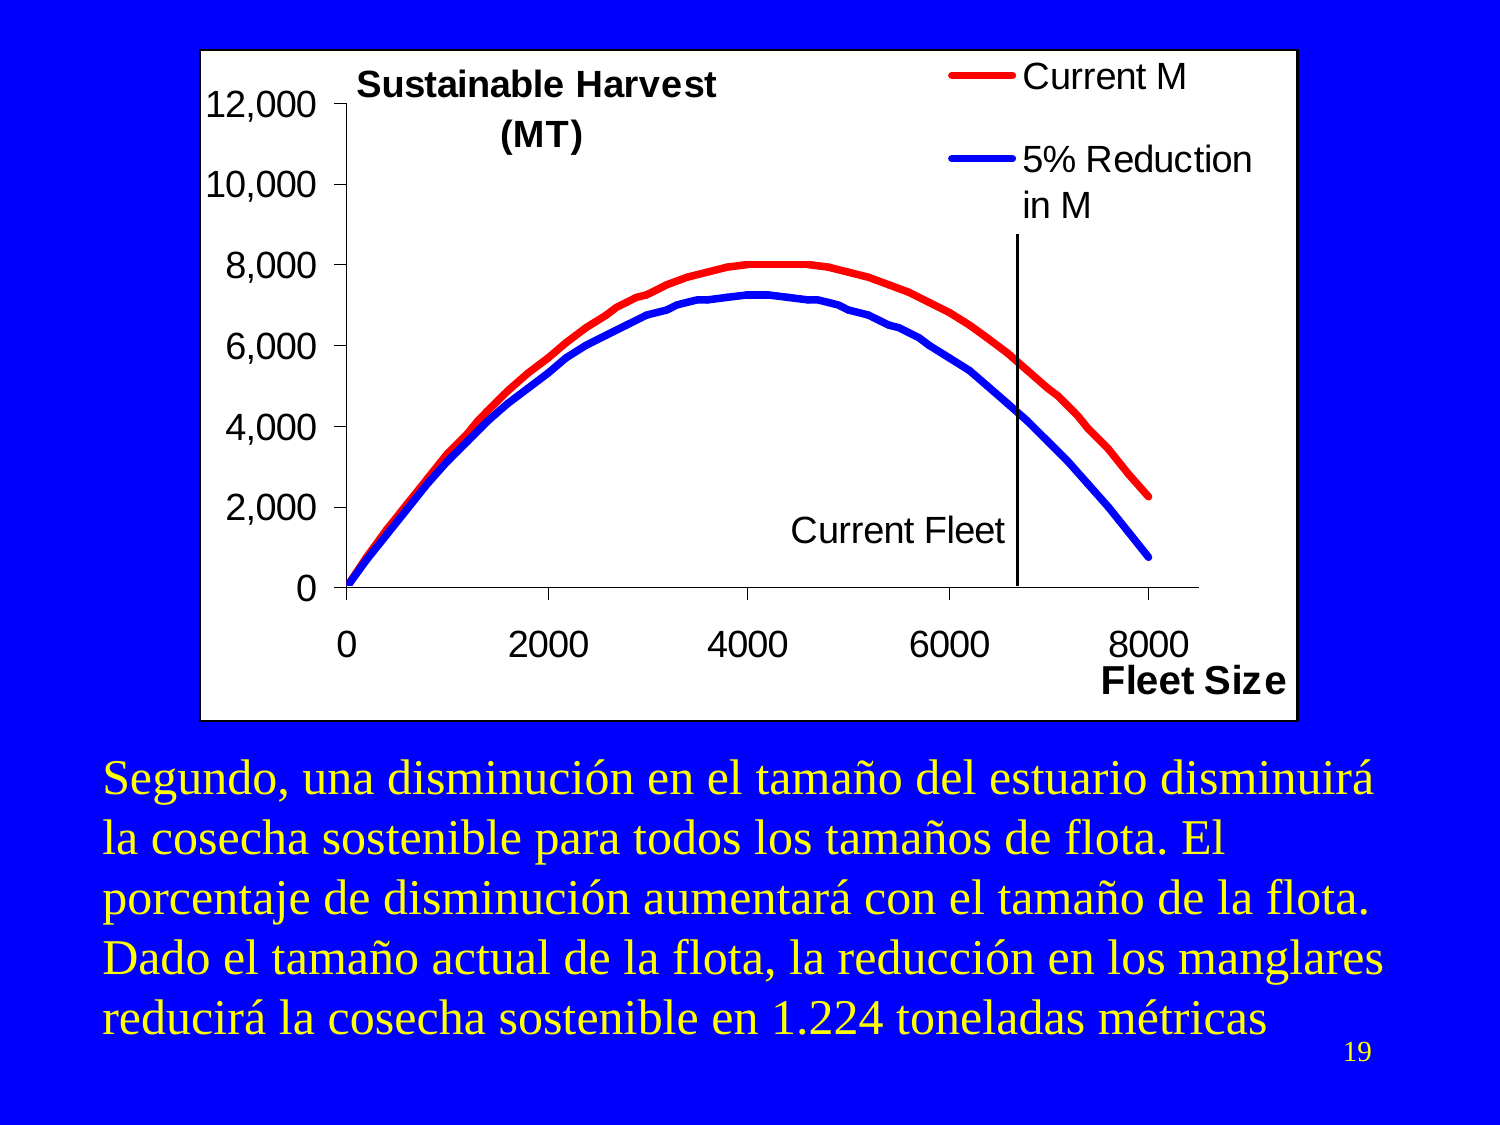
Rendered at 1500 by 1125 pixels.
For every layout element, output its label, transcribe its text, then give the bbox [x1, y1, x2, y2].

text_box Segundo, una disminución en el tamaño del estuario disminuirá la cosecha sostenible para todos los tamaños de flota. El porcentaje de disminución aumentará con el tamaño de la flota. Dado el tamaño actual de la flota, la reducción en los manglares reducirá la cosecha sostenible en 1.224 toneladas métricas [87, 737, 1438, 1053]
picture [187, 37, 1313, 735]
slide_number 19 [1074, 1053, 1388, 1101]
